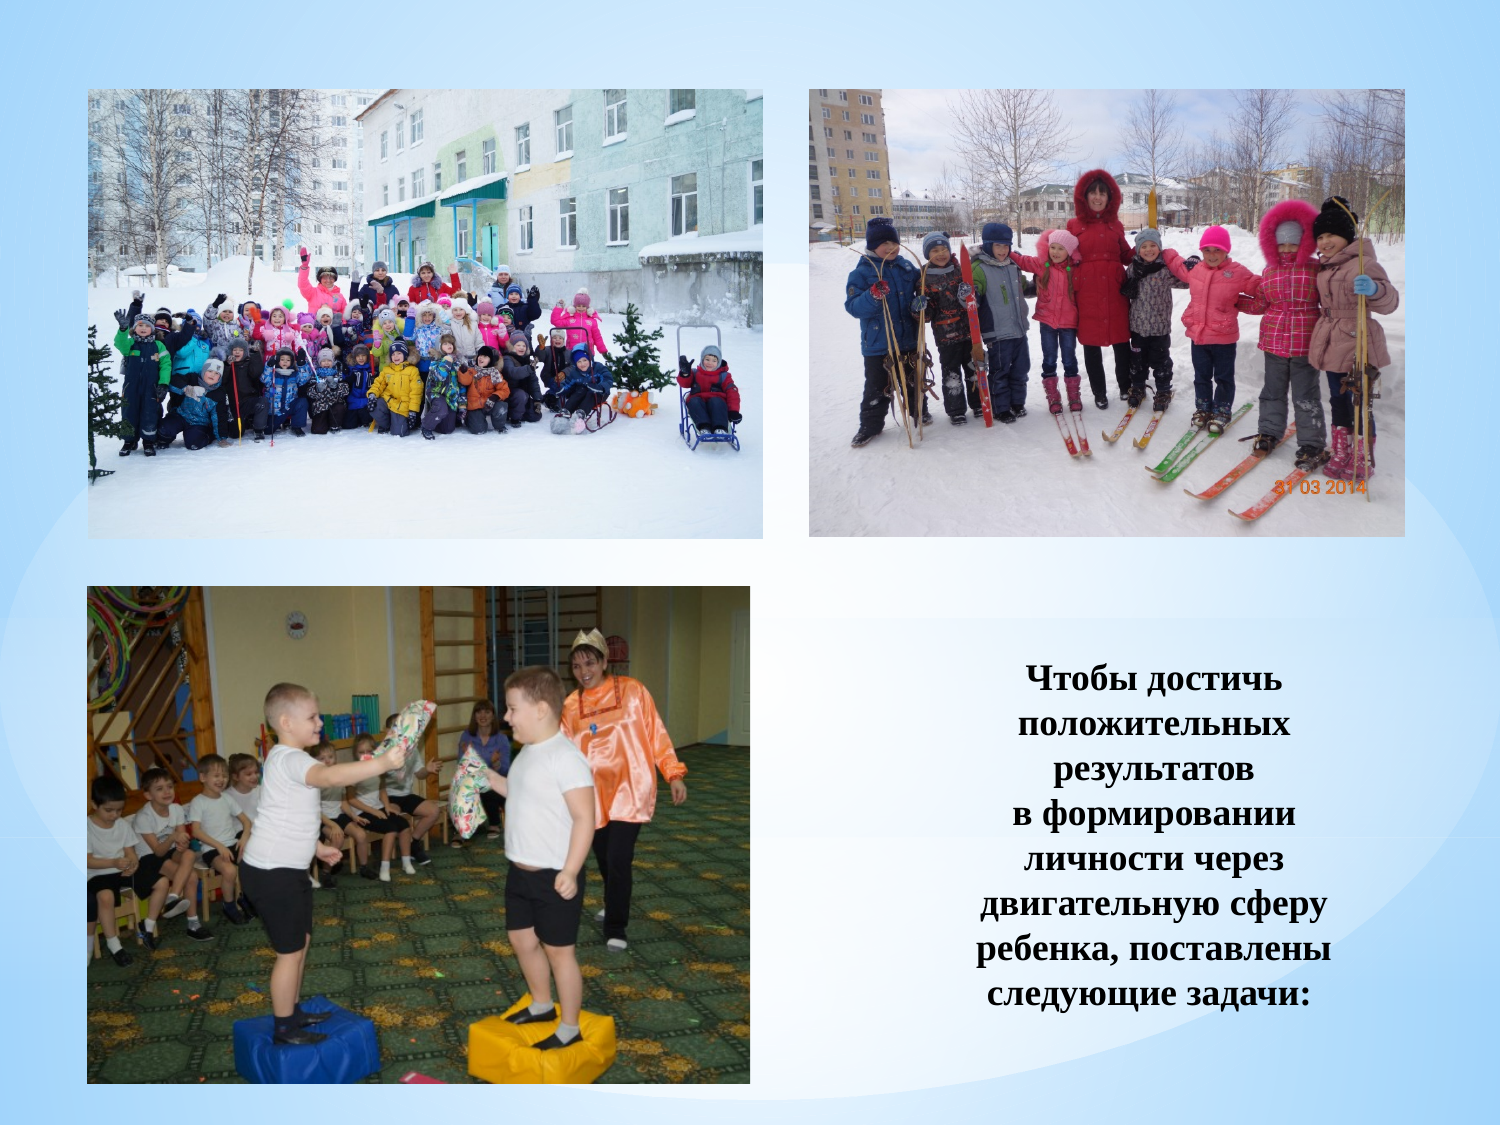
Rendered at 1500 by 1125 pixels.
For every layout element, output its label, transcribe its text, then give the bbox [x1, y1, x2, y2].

title Чтобы достичь положительных результатов в формировании личности через двигательную сферу ребенка, поставлены следующие задачи: [950, 645, 1358, 833]
picture [808, 89, 1405, 537]
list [0, 585, 751, 1086]
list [88, 89, 763, 540]
